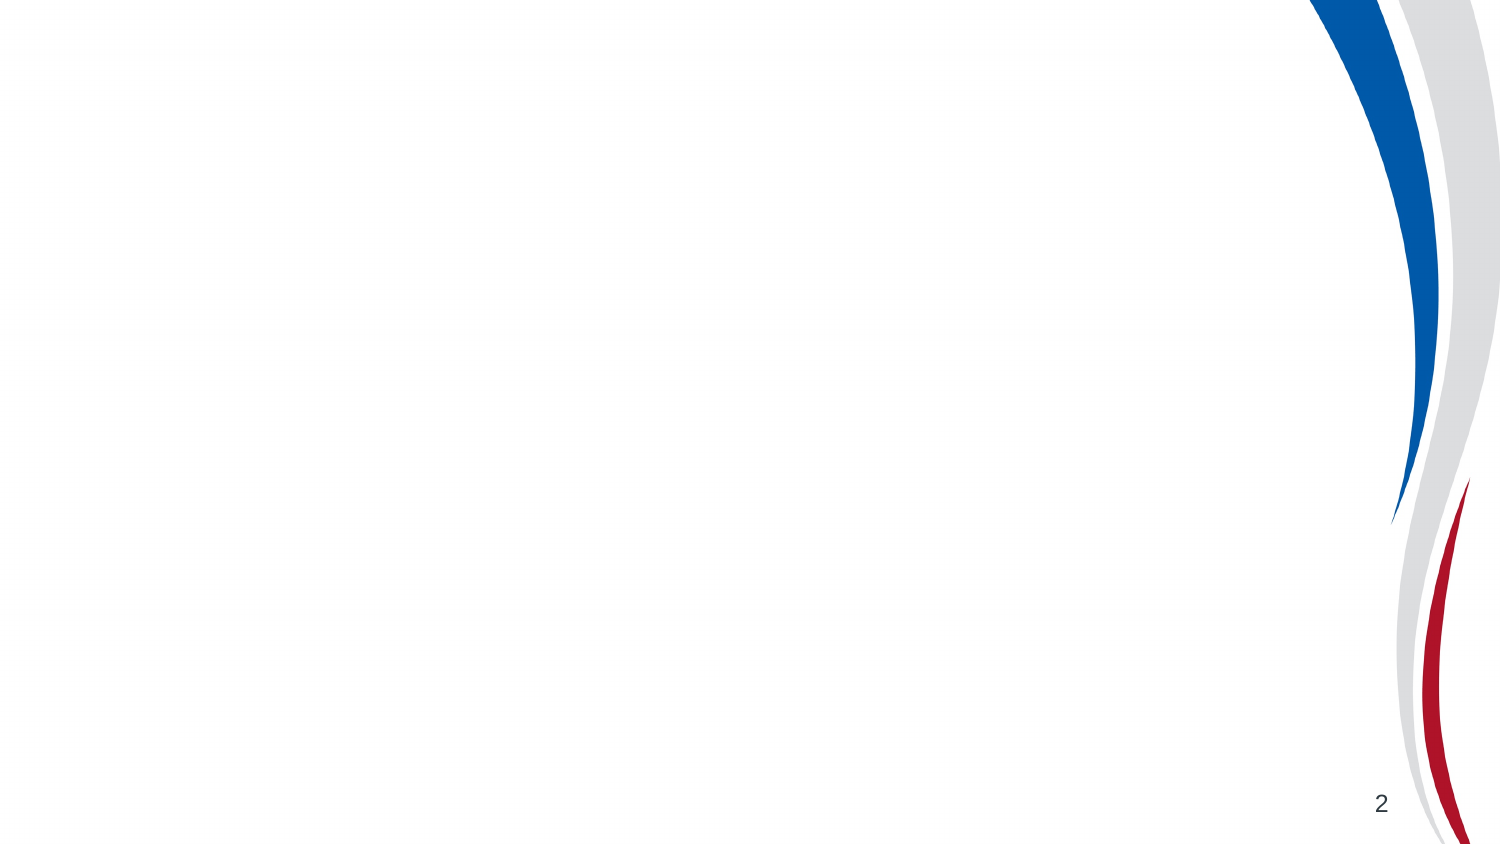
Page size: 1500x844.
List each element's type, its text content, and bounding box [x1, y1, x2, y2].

picture [0, 0, 1500, 844]
slide_number 2 [1320, 780, 1404, 829]
